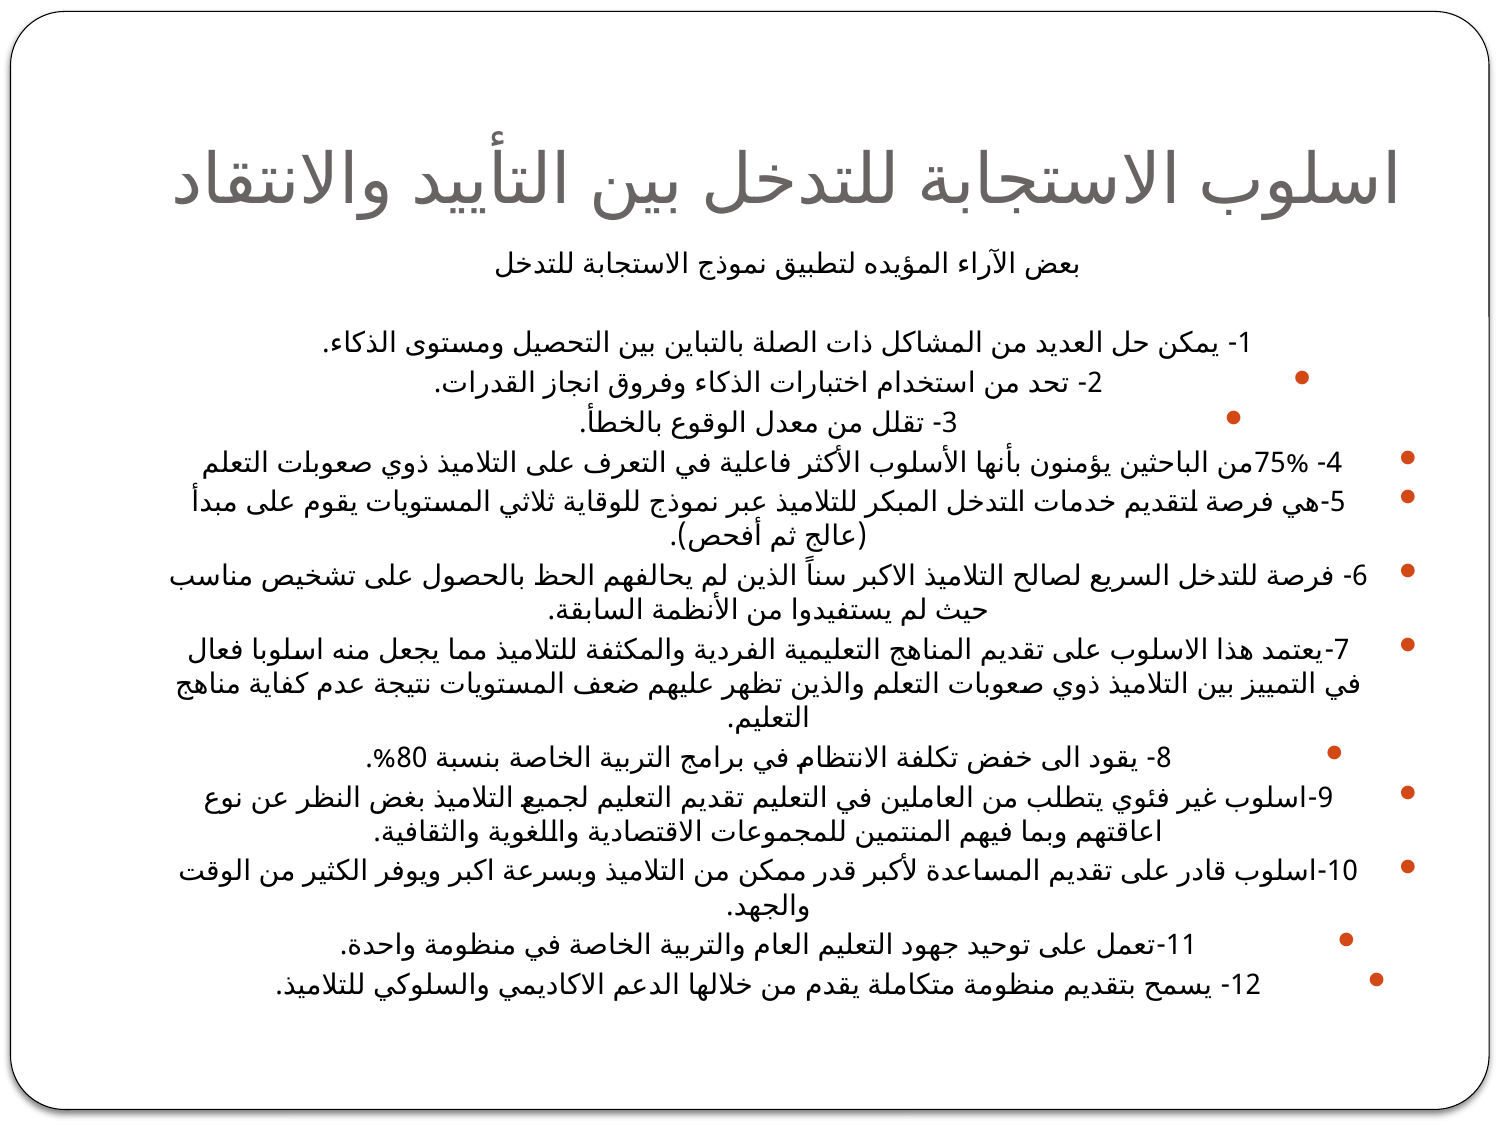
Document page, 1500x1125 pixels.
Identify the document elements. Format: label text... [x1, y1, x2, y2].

title اسلوب الاستجابة للتدخل بين التأييد والانتقاد [150, 45, 1425, 233]
list بعض الآراء المؤيده لتطبيق نموذج الاستجابة للتدخل 1- يمكن حل العديد من المشاكل ذات الصلة بالتباين بين التحصيل ومستوى الذكاء. 2- تحد من استخدام اختبارات الذكاء وفروق انجاز القدرات. 3- تقلل من معدل الوقوع بالخطأ. 4- 75%من الباحثين يؤمنون بأنها الأسلوب الأكثر فاعلية في التعرف على التلاميذ ذوي صعوبات التعلم 5-هي فرصة لتقديم خدمات التدخل المبكر للتلاميذ عبر نموذج للوقاية ثلاثي المستويات يقوم على مبدأ (عالج ثم أفحص). 6- فرصة للتدخل السريع لصالح التلاميذ الاكبر سناً الذين لم يحالفهم الحظ بالحصول على تشخيص مناسب حيث لم يستفيدوا من الأنظمة السابقة. 7-يعتمد هذا الاسلوب على تقديم المناهج التعليمية الفردية والمكثفة للتلاميذ مما يجعل منه اسلوبا فعال في التمييز بين التلاميذ ذوي صعوبات التعلم والذين تظهر عليهم ضعف المستويات نتيجة عدم كفاية مناهج التعليم. 8- يقود الى خفض تكلفة الانتظام في برامج التربية الخاصة بنسبة 80%. 9-اسلوب غير فئوي يتطلب من العاملين في التعليم تقديم التعليم لجميع التلاميذ بغض النظر عن نوع اعاقتهم وبما فيهم المنتمين للمجموعات الاقتصادية واللغوية والثقافية. 10-اسلوب قادر على تقديم المساعدة لأكبر قدر ممكن من التلاميذ وبسرعة اكبر ويوفر الكثير من الوقت والجهد. 11-تعمل على توحيد جهود التعليم العام والتربية الخاصة في منظومة واحدة. 12- يسمح بتقديم منظومة متكاملة يقدم من خلالها الدعم الاكاديمي والسلوكي للتلاميذ. [150, 237, 1425, 1013]
